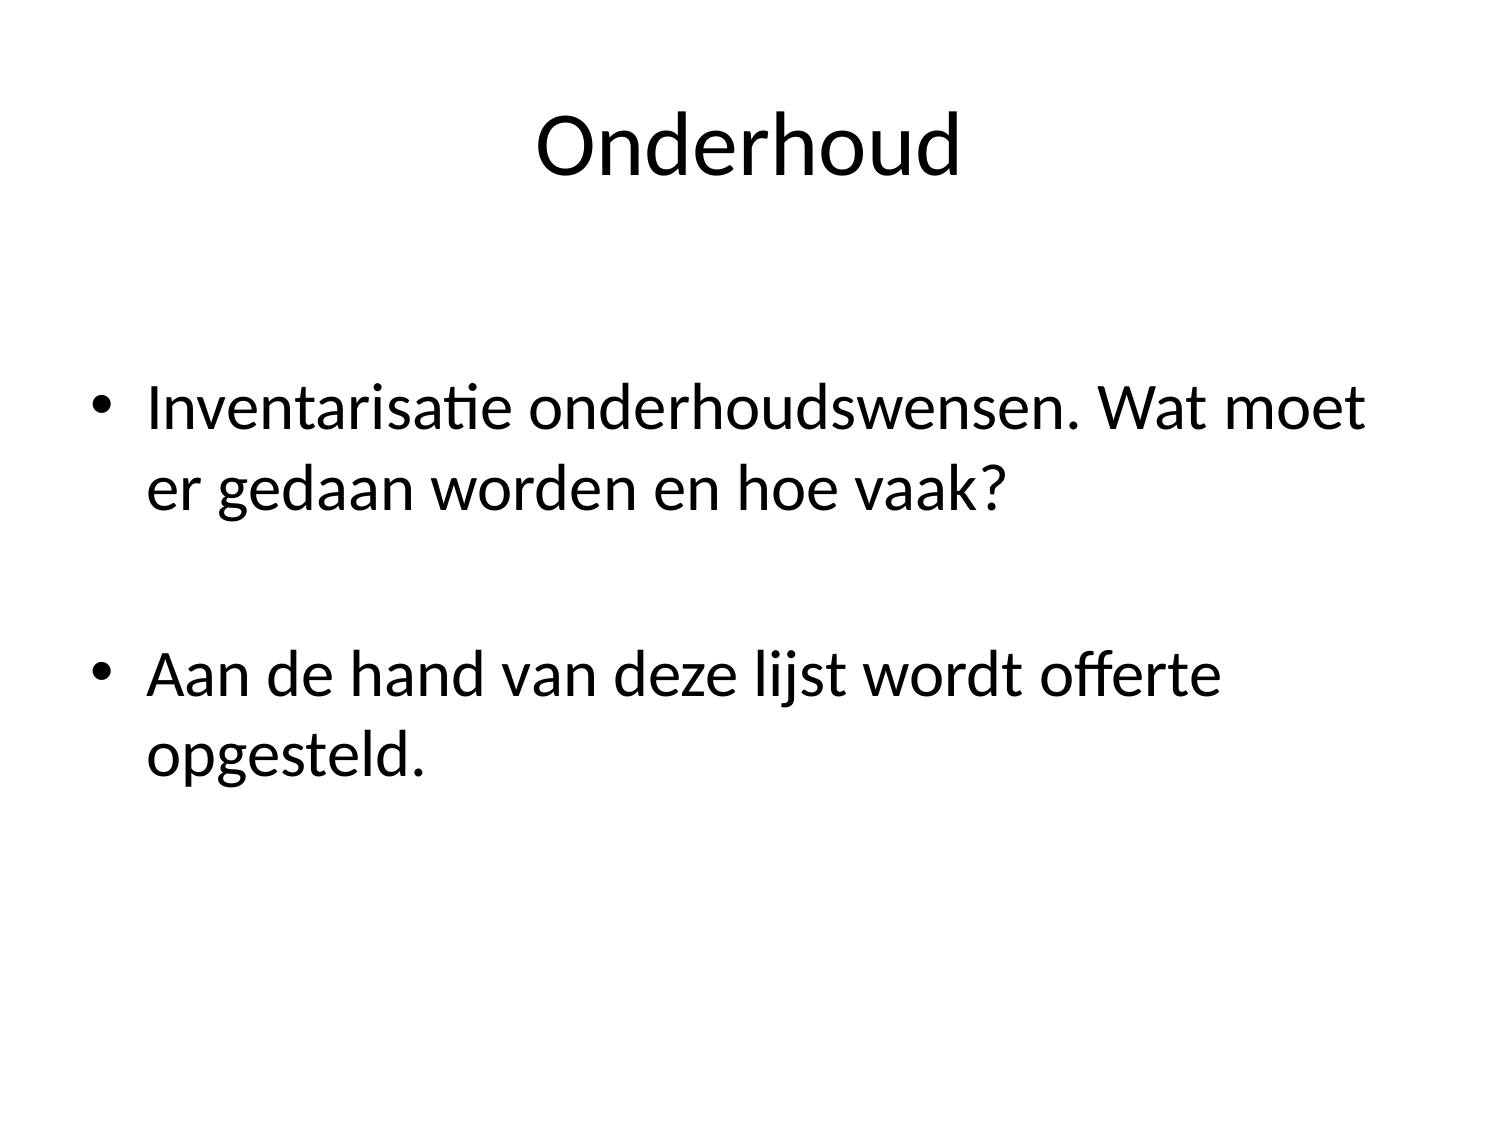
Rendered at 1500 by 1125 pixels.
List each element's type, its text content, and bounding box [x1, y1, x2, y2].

title Onderhoud [75, 45, 1425, 233]
list Inventarisatie onderhoudswensen. Wat moet er gedaan worden en hoe vaak? Aan de hand van deze lijst wordt offerte opgesteld. [75, 262, 1425, 1005]
